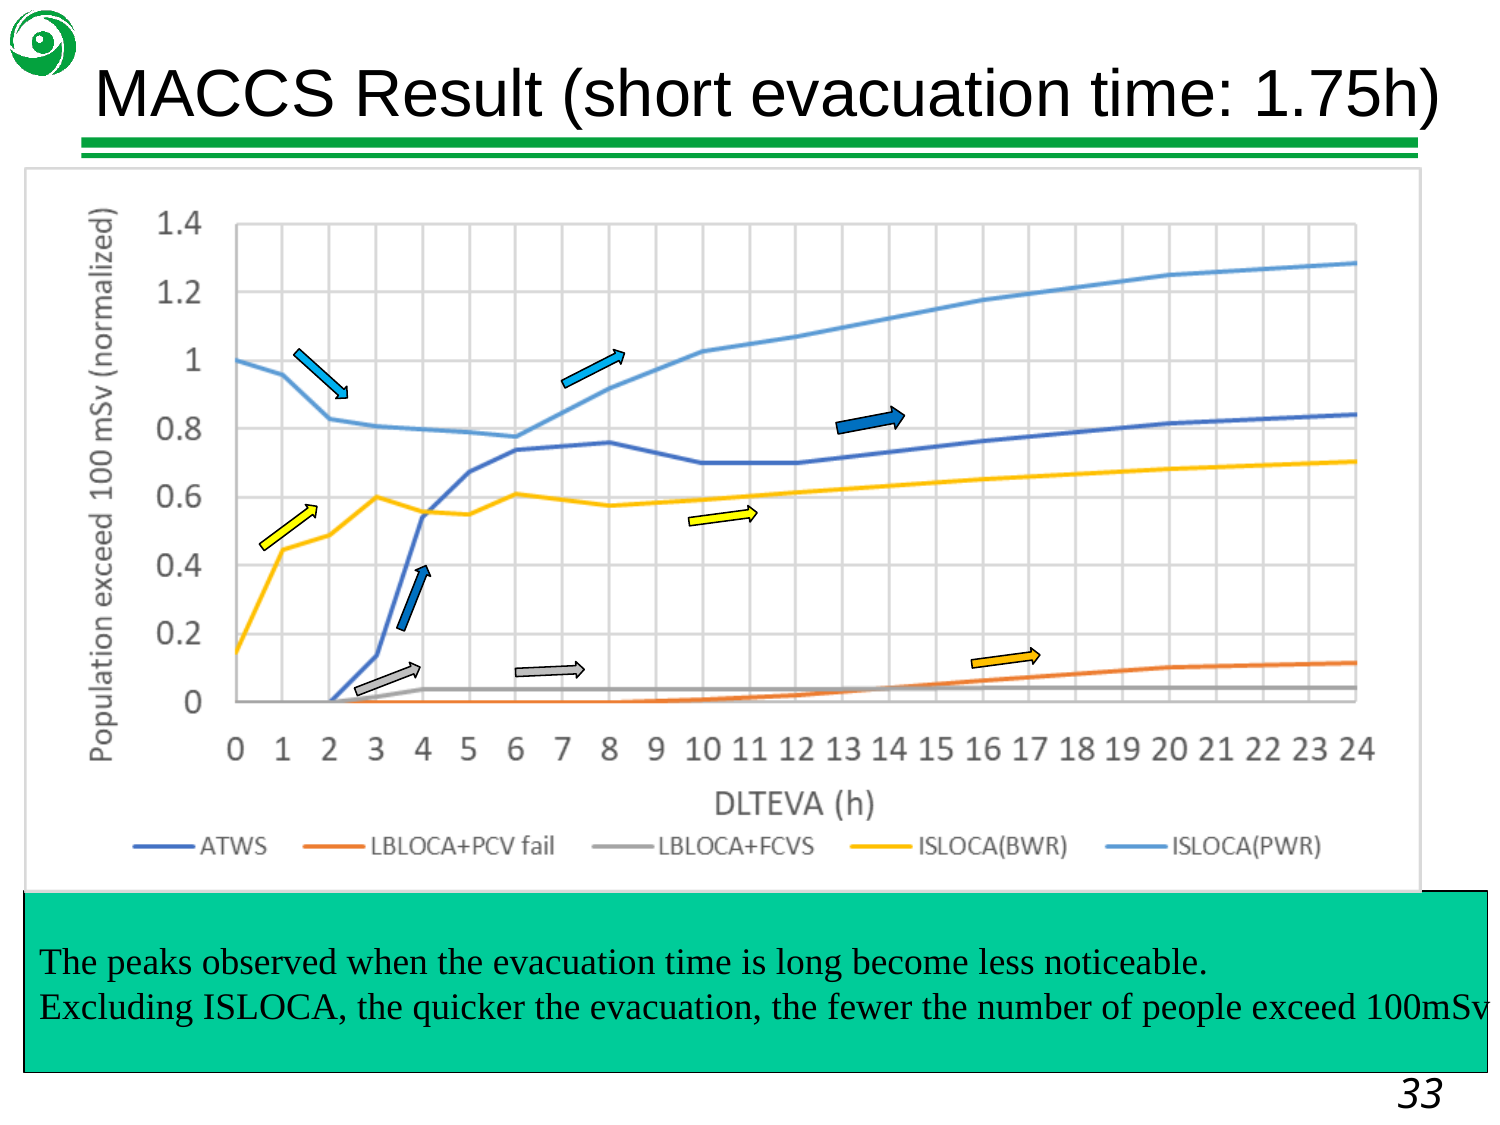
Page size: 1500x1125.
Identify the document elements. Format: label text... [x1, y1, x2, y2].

picture [0, 0, 88, 88]
title MACCS Result (short evacuation time: 1.75h) [75, 42, 1463, 138]
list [23, 167, 1423, 893]
text_box The peaks observed when the evacuation time is long become less noticeable. Excluding ISLOCA, the quicker the evacuation, the fewer the number of people exceed 100mSv [24, 890, 1488, 1073]
